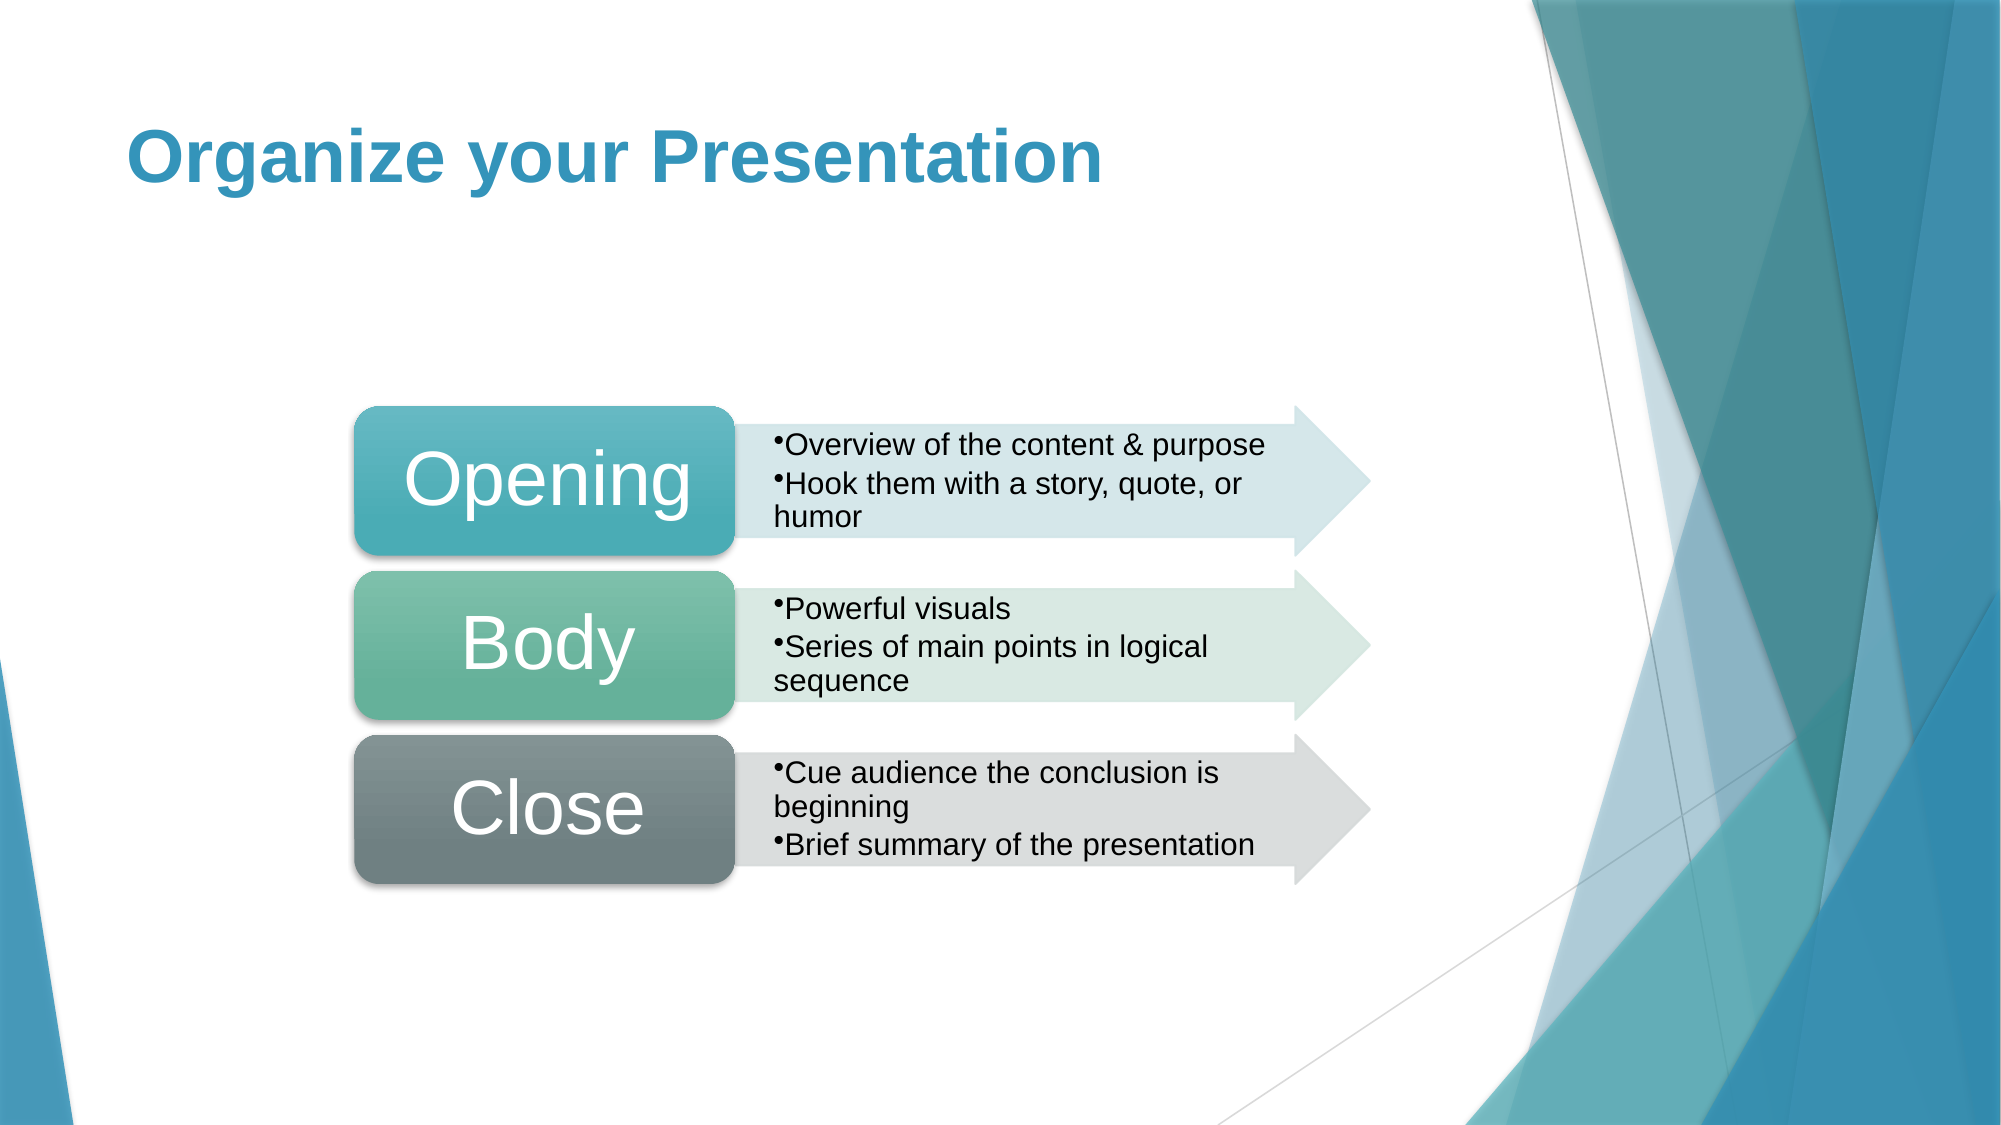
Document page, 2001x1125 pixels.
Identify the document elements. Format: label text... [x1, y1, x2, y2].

title Organize your Presentation [111, 99, 1753, 317]
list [332, 405, 1392, 885]
